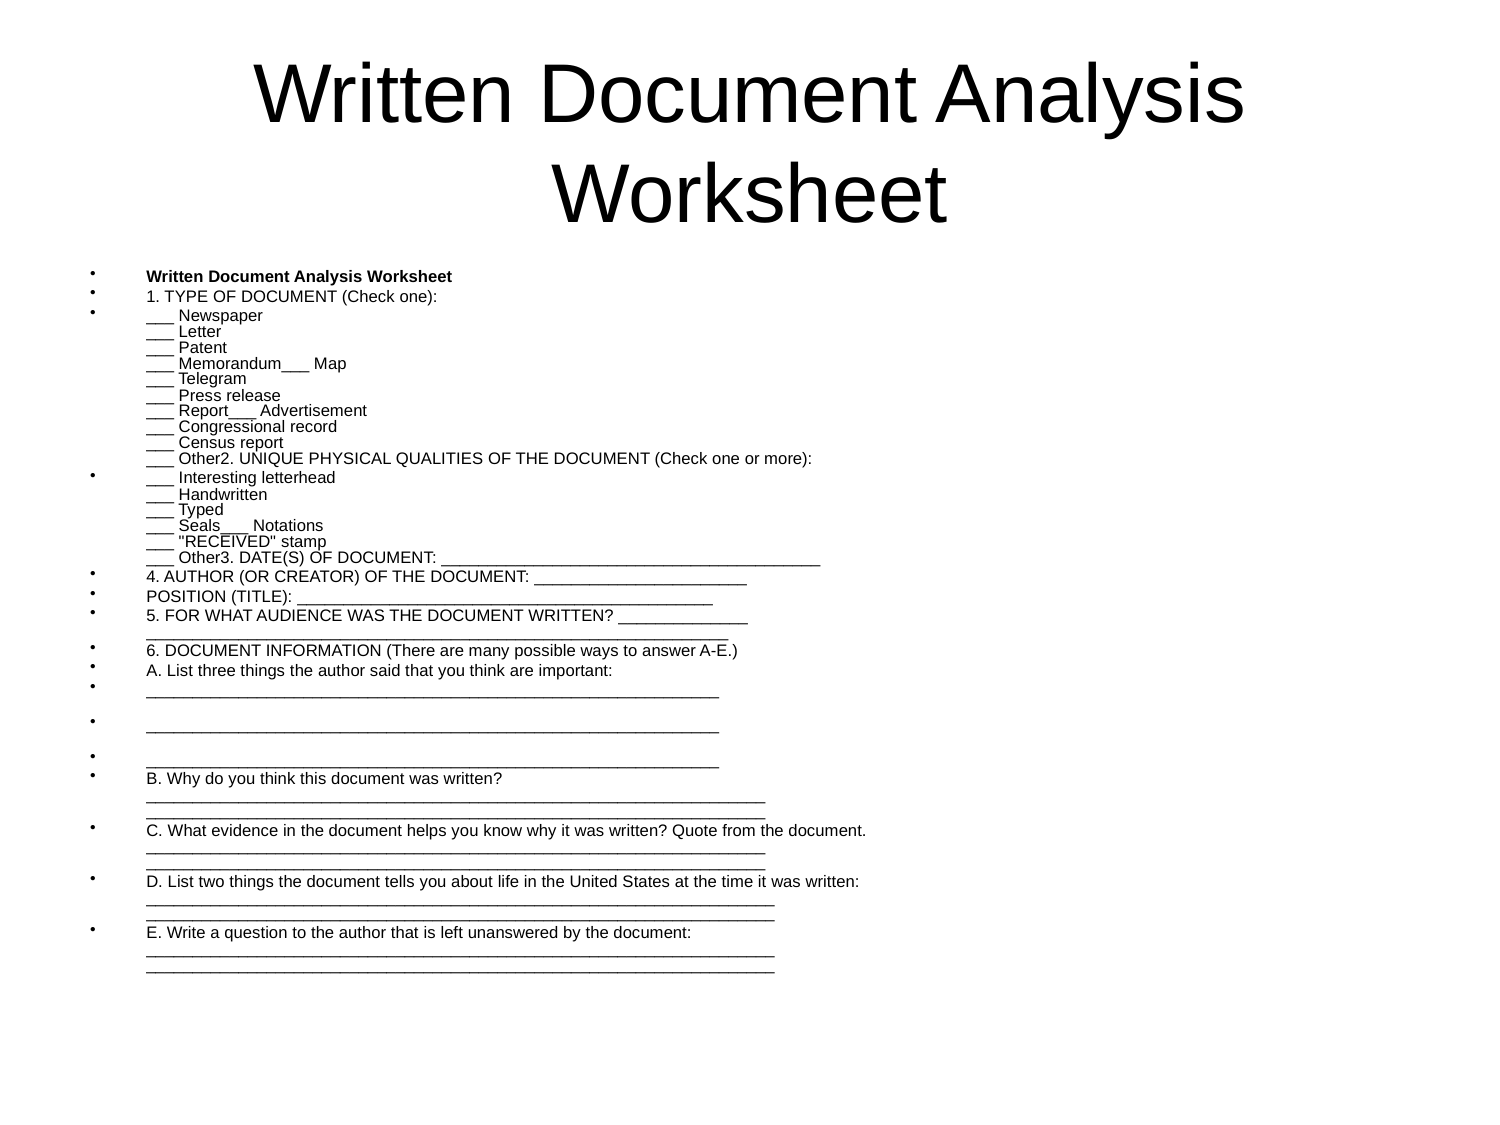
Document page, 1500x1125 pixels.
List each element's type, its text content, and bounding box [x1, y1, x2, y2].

list Written Document Analysis Worksheet 1. TYPE OF DOCUMENT (Check one): ___ Newspaper ___ Letter ___ Patent ___ Memorandum___ Map ___ Telegram ___ Press release ___ Report___ Advertisement ___ Congressional record ___ Census report ___ Other2. UNIQUE PHYSICAL QUALITIES OF THE DOCUMENT (Check one or more): ___ Interesting letterhead ___ Handwritten ___ Typed ___ Seals___ Notations ___ "RECEIVED" stamp ___ Other3. DATE(S) OF DOCUMENT: _________________________________________ 4. AUTHOR (OR CREATOR) OF THE DOCUMENT: _______________________ POSITION (TITLE): _____________________________________________ 5. FOR WHAT AUDIENCE WAS THE DOCUMENT WRITTEN? ______________ _______________________________________________________________ 6. DOCUMENT INFORMATION (There are many possible ways to answer A-E.) A. List three things the author said that you think are important: ______________________________________________________________ ______________________________________________________________ ______________________________________________________________ B. Why do you think this document was written? ___________________________________________________________________ ___________________________________________________________________ C. What evidence in the document helps you know why it was written? Quote from the document. ___________________________________________________________________ ___________________________________________________________________ D. List two things the document tells you about life in the United States at the time it was written: ____________________________________________________________________ ____________________________________________________________________ E. Write a question to the author that is left unanswered by the document: ____________________________________________________________________ ____________________________________________________________________ [74, 262, 1426, 1006]
title Written Document Analysis Worksheet [74, 44, 1426, 233]
